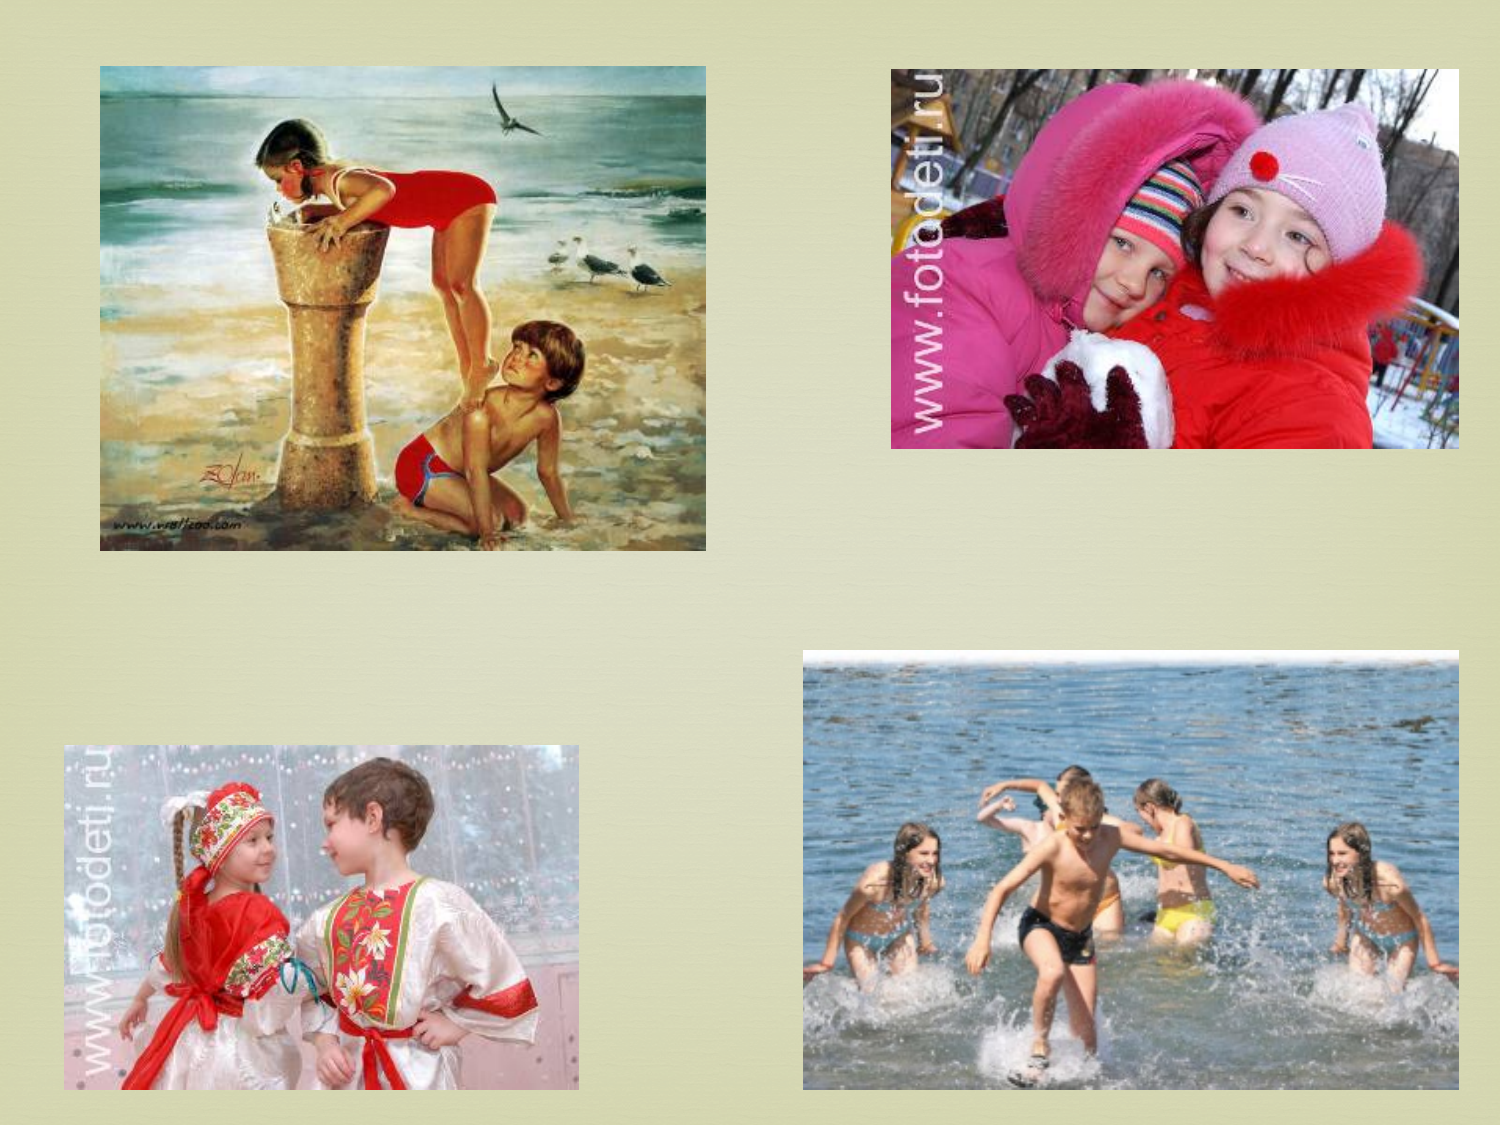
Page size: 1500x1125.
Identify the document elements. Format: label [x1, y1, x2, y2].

picture [802, 650, 1460, 1090]
picture [891, 69, 1460, 450]
picture [64, 744, 579, 1090]
picture [99, 65, 707, 552]
